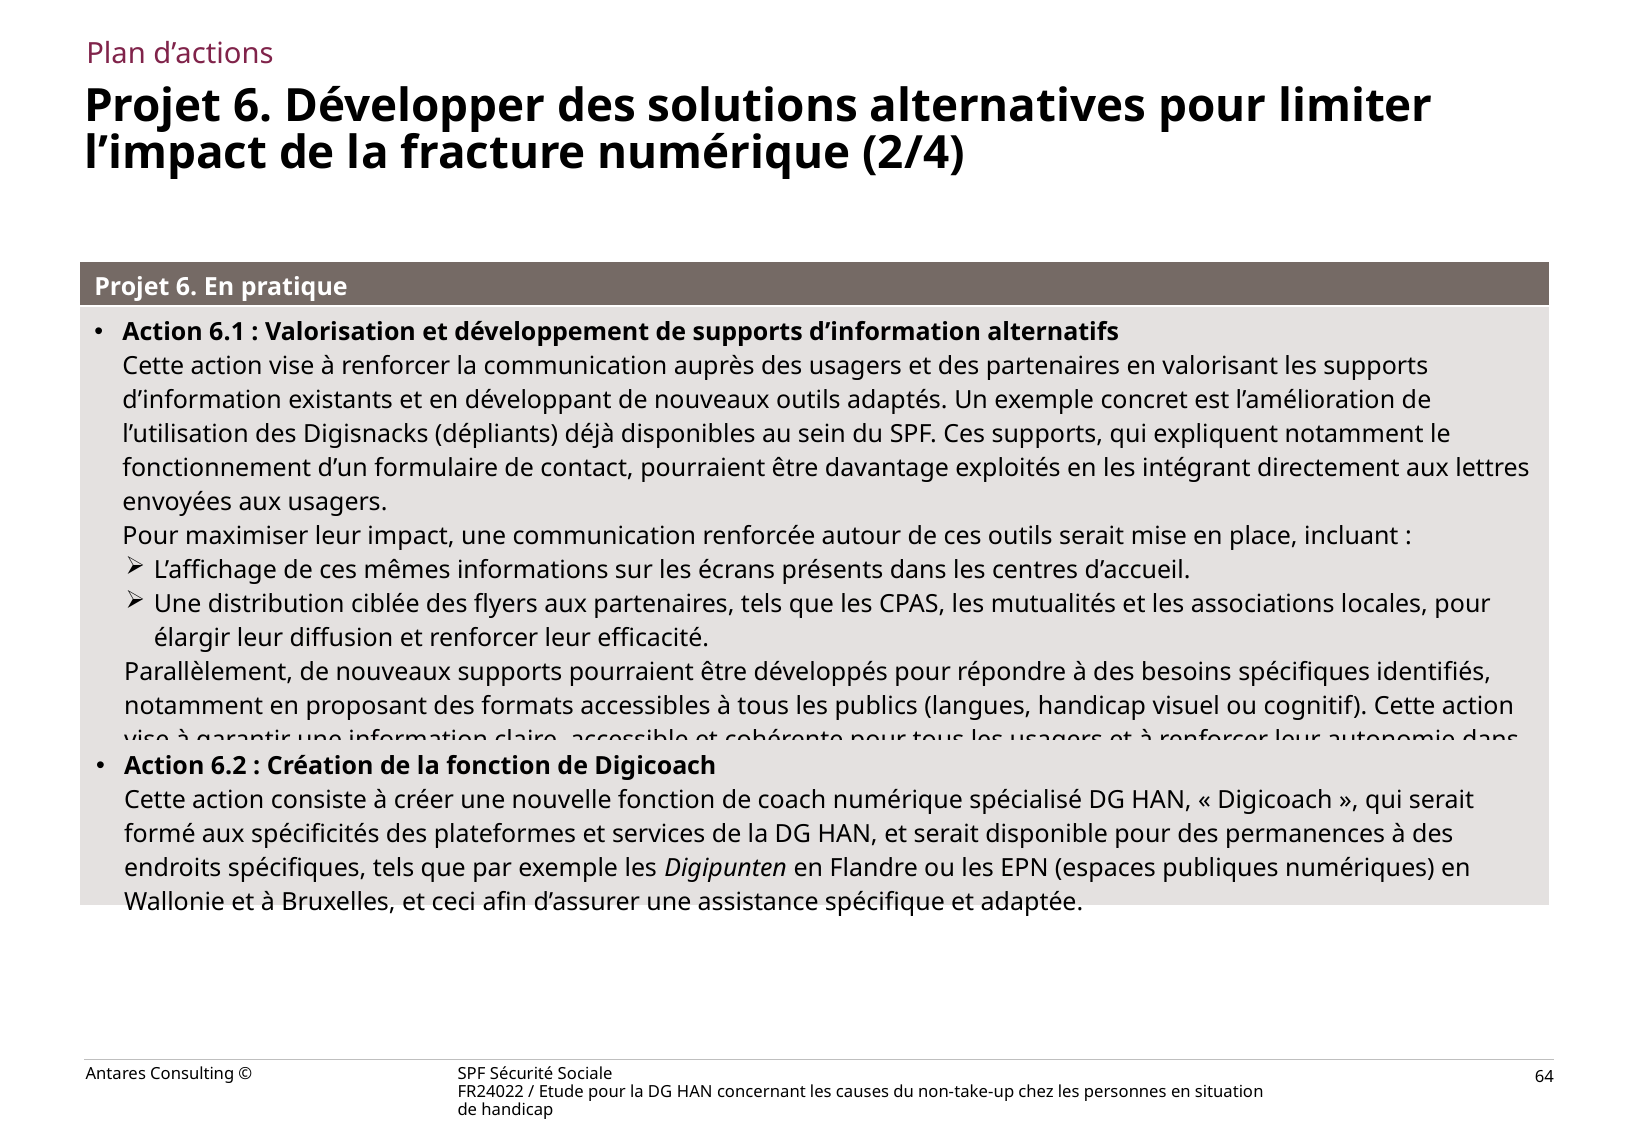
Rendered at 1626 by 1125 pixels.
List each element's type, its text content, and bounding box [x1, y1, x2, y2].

title Projet 6. Développer des solutions alternatives pour limiter l’impact de la fracture numérique (2/4) [84, 82, 1550, 229]
text_box Plan d’actions [86, 38, 1522, 70]
table_cell Action 6.2 : Création de la fonction de Digicoach Cette action consiste à créer une nouvelle fonction de coach numérique spécialisé DG HAN, « Digicoach », qui serait formé aux spécificités des plateformes et services de la DG HAN, et serait disponible pour des permanences à des endroits spécifiques, tels que par exemple les Digipunten en Flandre ou les EPN (espaces publiques numériques) en Wallonie et à Bruxelles, et ceci afin d’assurer une assistance spécifique et adaptée. [80, 740, 1549, 905]
table_header Projet 6. En pratique [80, 262, 1549, 305]
table_cell Action 6.1 : Valorisation et développement de supports d’information alternatifs Cette action vise à renforcer la communication auprès des usagers et des partenaires en valorisant les supports d’information existants et en développant de nouveaux outils adaptés. Un exemple concret est l’amélioration de l’utilisation des Digisnacks (dépliants) déjà disponibles au sein du SPF. Ces supports, qui expliquent notamment le fonctionnement d’un formulaire de contact, pourraient être davantage exploités en les intégrant directement aux lettres envoyées aux usagers. Pour maximiser leur impact, une communication renforcée autour de ces outils serait mise en place, incluant : L’affichage de ces mêmes informations sur les écrans présents dans les centres d’accueil. Une distribution ciblée des flyers aux partenaires, tels que les CPAS, les mutualités et les associations locales, pour élargir leur diffusion et renforcer leur efficacité. Parallèlement, de nouveaux supports pourraient être développés pour répondre à des besoins spécifiques identifiés, notamment en proposant des formats accessibles à tous les publics (langues, handicap visuel ou cognitif). Cette action vise à garantir une information claire, accessible et cohérente pour tous les usagers et à renforcer leur autonomie dans l’accès aux services administratifs. [80, 307, 1549, 740]
